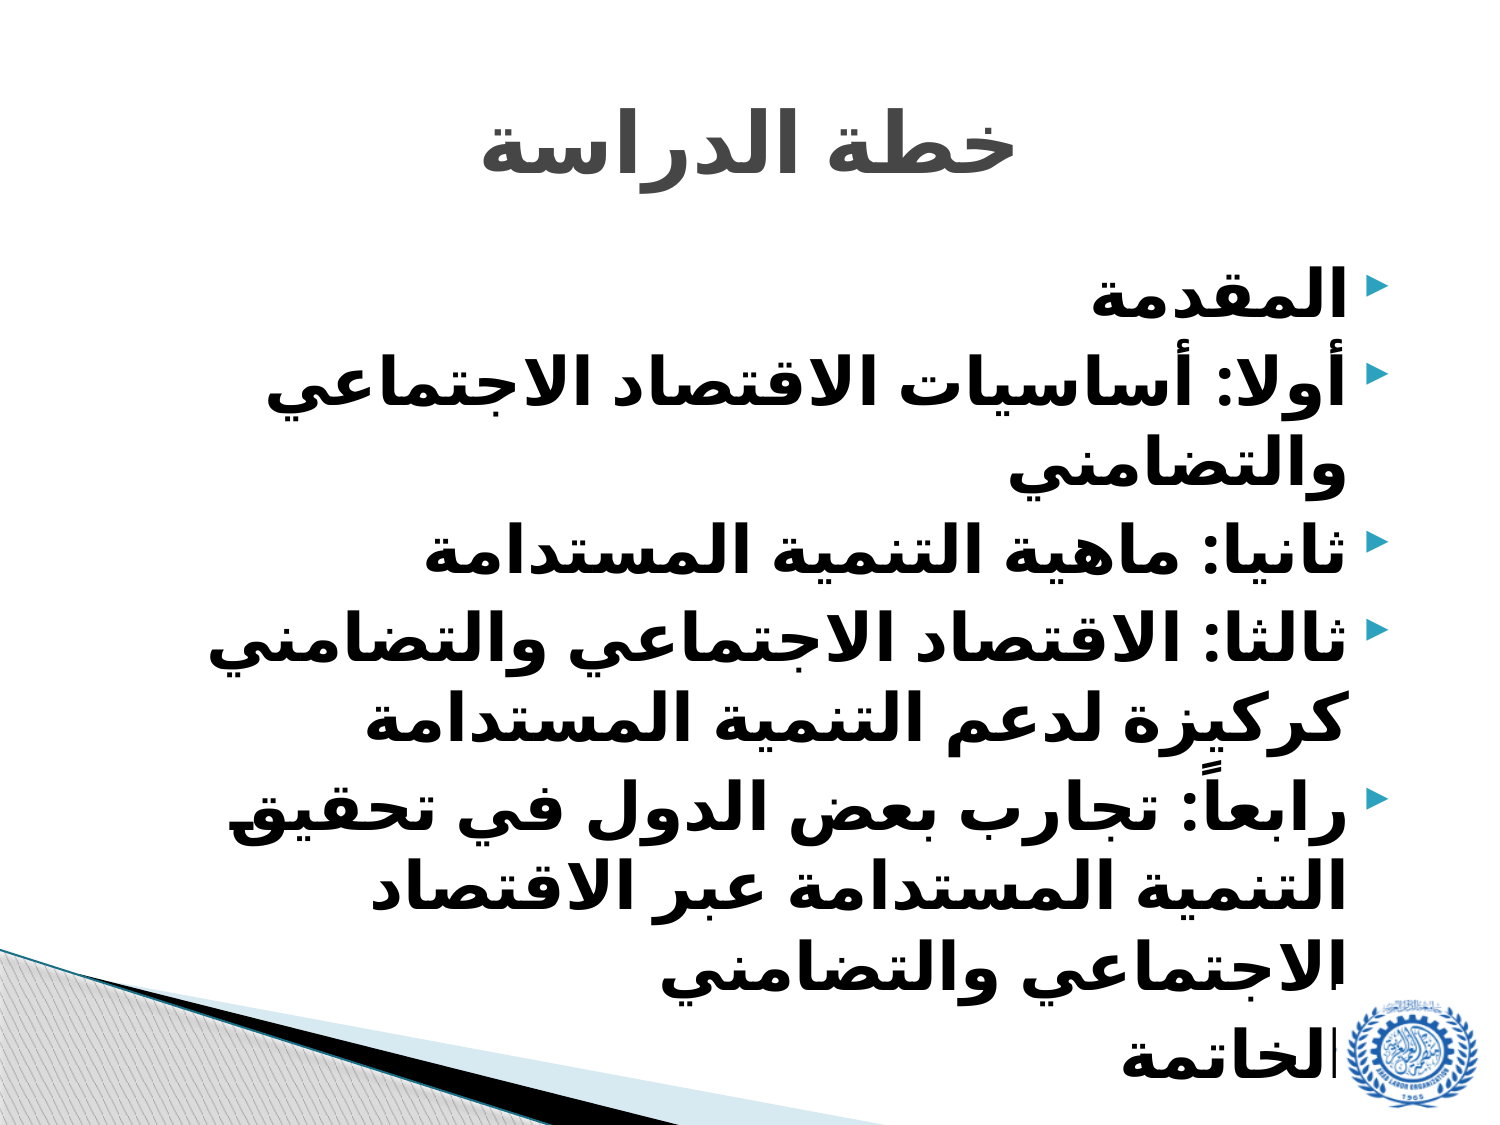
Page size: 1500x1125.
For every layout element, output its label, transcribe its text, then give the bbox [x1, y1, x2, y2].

picture [1335, 984, 1500, 1125]
title خطة الدراسة [75, 45, 1425, 233]
list المقدمة أولا: أساسيات الاقتصاد الاجتماعي والتضامني ثانيا: ماهية التنمية المستدامة ثالثا: الاقتصاد الاجتماعي والتضامني كركيزة لدعم التنمية المستدامة رابعاً: تجارب بعض الدول في تحقيق التنمية المستدامة عبر الاقتصاد الاجتماعي والتضامني الخاتمة [75, 243, 1425, 986]
